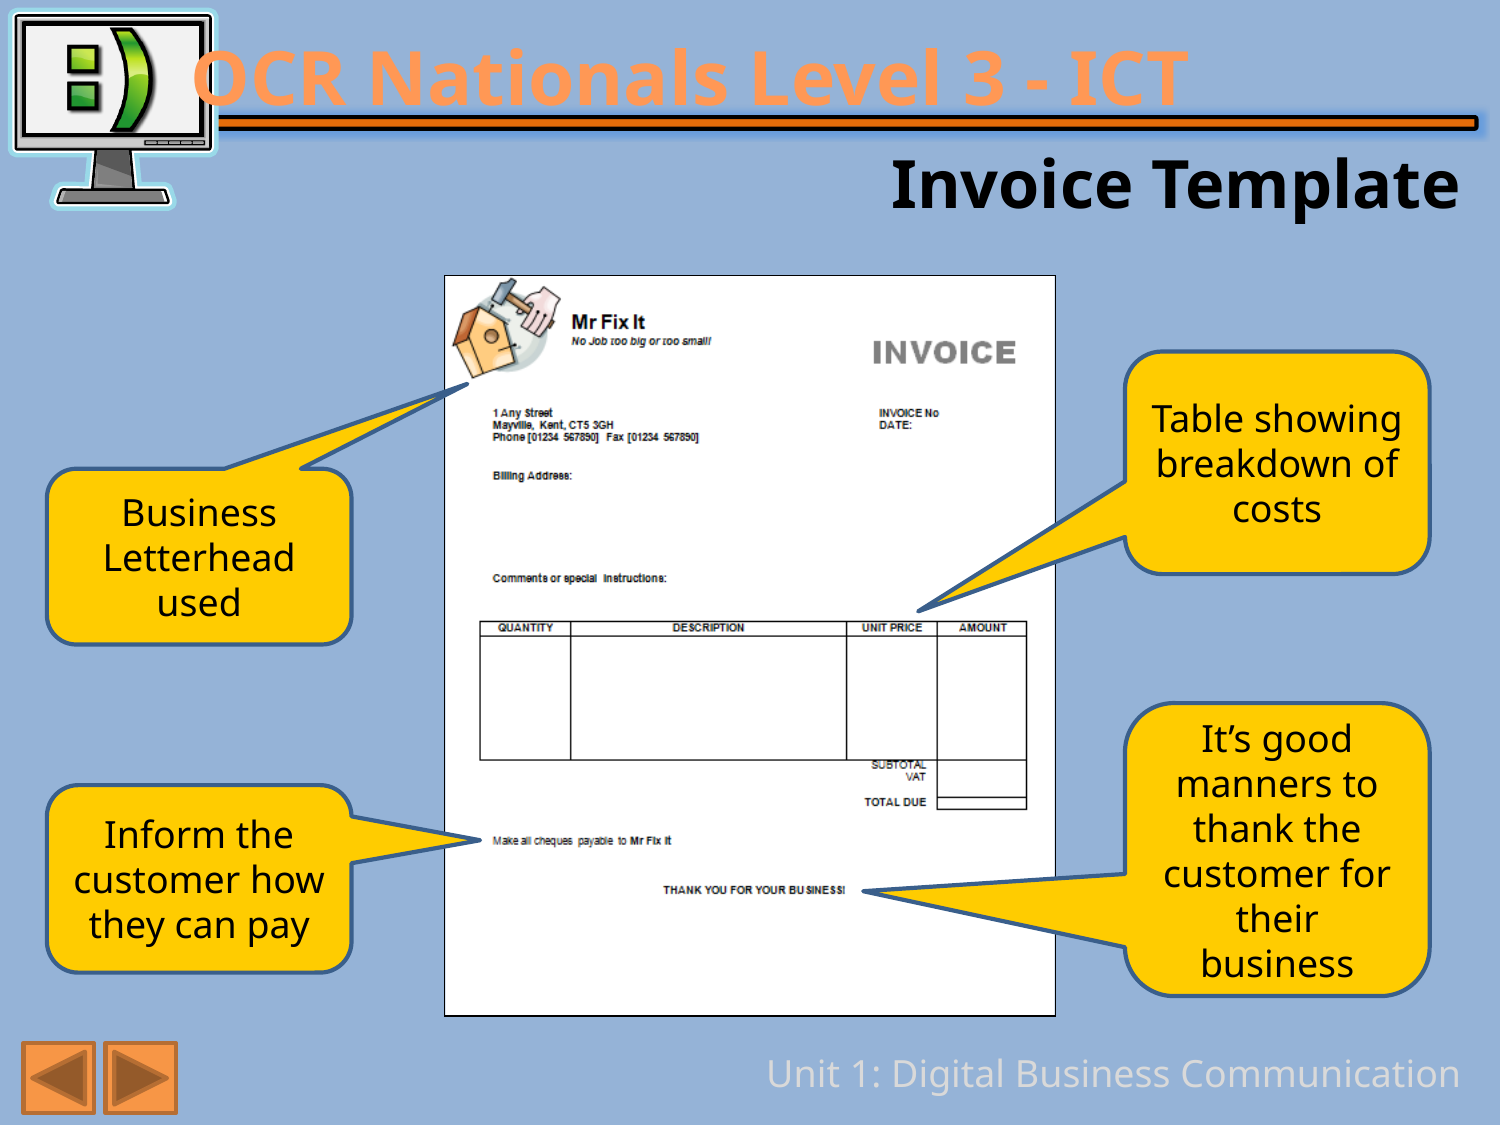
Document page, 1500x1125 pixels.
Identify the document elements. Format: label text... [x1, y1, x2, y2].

text_box Table showing breakdown of costs [1059, 349, 1432, 577]
picture [445, 275, 1055, 1016]
text_box Business Letterhead used [44, 391, 440, 647]
text_box It’s good manners to thank the customer for their business [1059, 700, 1432, 999]
title Invoice Template [187, 117, 1477, 247]
text_box Inform the customer how they can pay [44, 783, 440, 975]
picture [48, 21, 172, 139]
